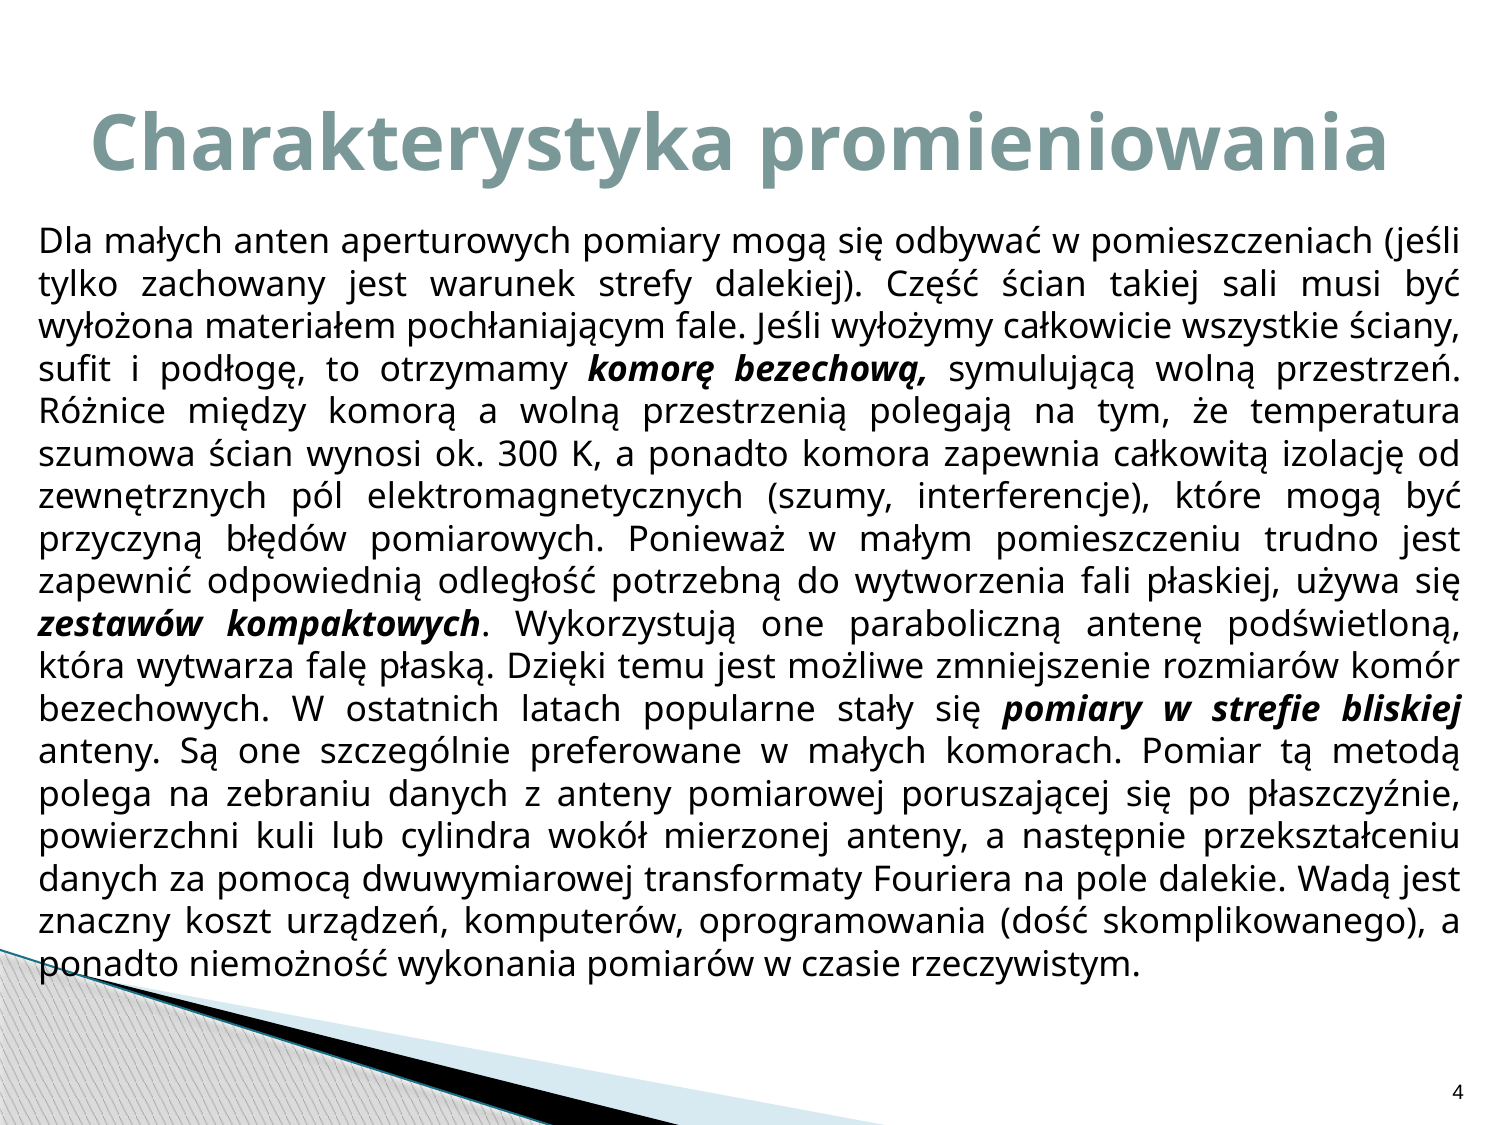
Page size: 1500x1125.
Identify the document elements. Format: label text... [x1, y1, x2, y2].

slide_number 4 [1418, 1051, 1479, 1112]
title Charakterystyka promieniowania [75, 45, 1425, 210]
text_box Dla małych anten aperturowych pomiary mogą się odbywać w pomieszczeniach (jeśli tylko zachowany jest warunek strefy dalekiej). Część ścian takiej sali musi być wyłożona materiałem pochłaniającym fale. Jeśli wyłożymy całkowicie wszystkie ściany, sufit i podłogę, to otrzymamy komorę bezechową, symulującą wolną przestrzeń. Różnice między komorą a wolną przestrzenią polegają na tym, że temperatura szumowa ścian wynosi ok. 300 K, a ponadto komora zapewnia całkowitą izolację od zewnętrznych pól elektromagnetycznych (szumy, interferen­cje), które mogą być przyczyną błędów pomiarowych. Ponieważ w małym pomieszczeniu trudno jest zapewnić odpowiednią odległość potrzebną do wy­tworzenia fali płaskiej, używa się zestawów kompaktowych. Wykorzystują one paraboliczną antenę podświetloną, która wytwarza falę płaską. Dzięki temu jest możliwe zmniejszenie rozmiarów komór bezechowych. W ostatnich latach popularne stały się pomiary w strefie bliskiej anteny. Są one szczególnie preferowane w małych komorach. Pomiar tą metodą polega na zebraniu danych z anteny pomiarowej poruszającej się po płaszczyźnie, powierzchni kuli lub cylindra wokół mierzonej anteny, a następnie przekształceniu danych za pomocą dwuwymiarowej transformaty Fouriera na pole dalekie. Wadą jest znaczny koszt urządzeń, komputerów, oprogramowania (dość skomplikowanego), a ponadto niemożność wykonania pomiarów w czasie rzeczywistym. [23, 210, 1477, 991]
